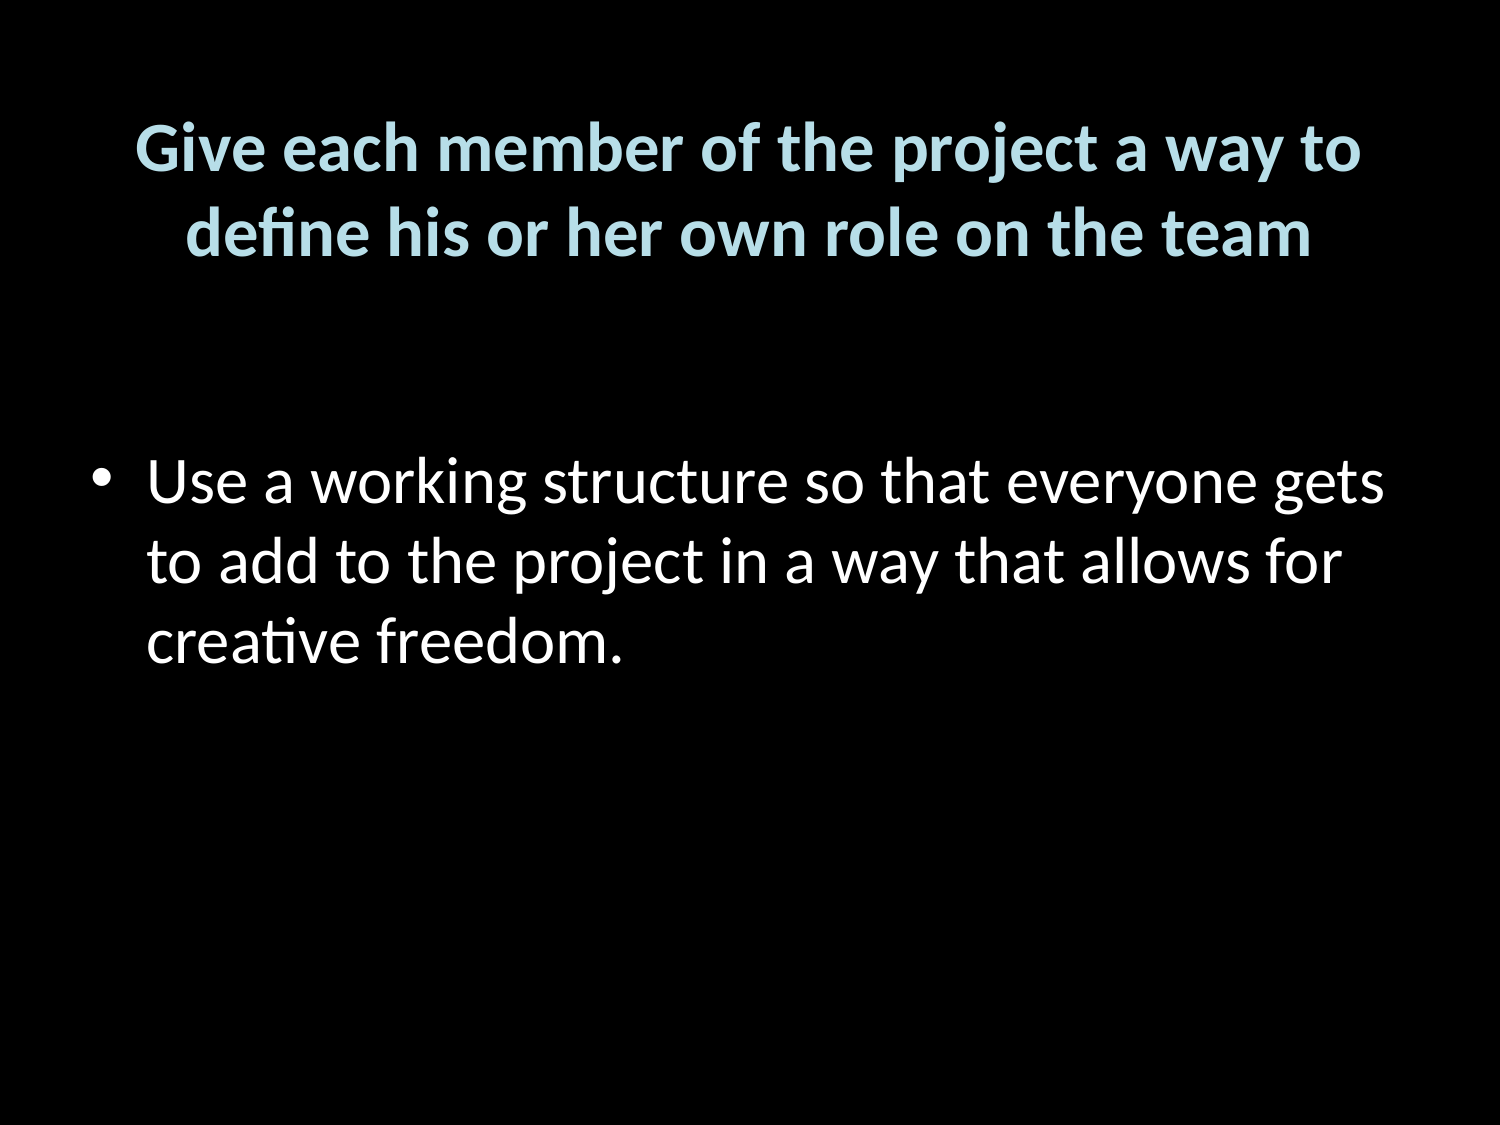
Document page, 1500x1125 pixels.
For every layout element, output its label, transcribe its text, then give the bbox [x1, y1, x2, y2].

title Give each member of the project a way to define his or her own role on the team [75, 92, 1425, 280]
list Use a working structure so that everyone gets to add to the project in a way that allows for creative freedom. [75, 429, 1425, 951]
